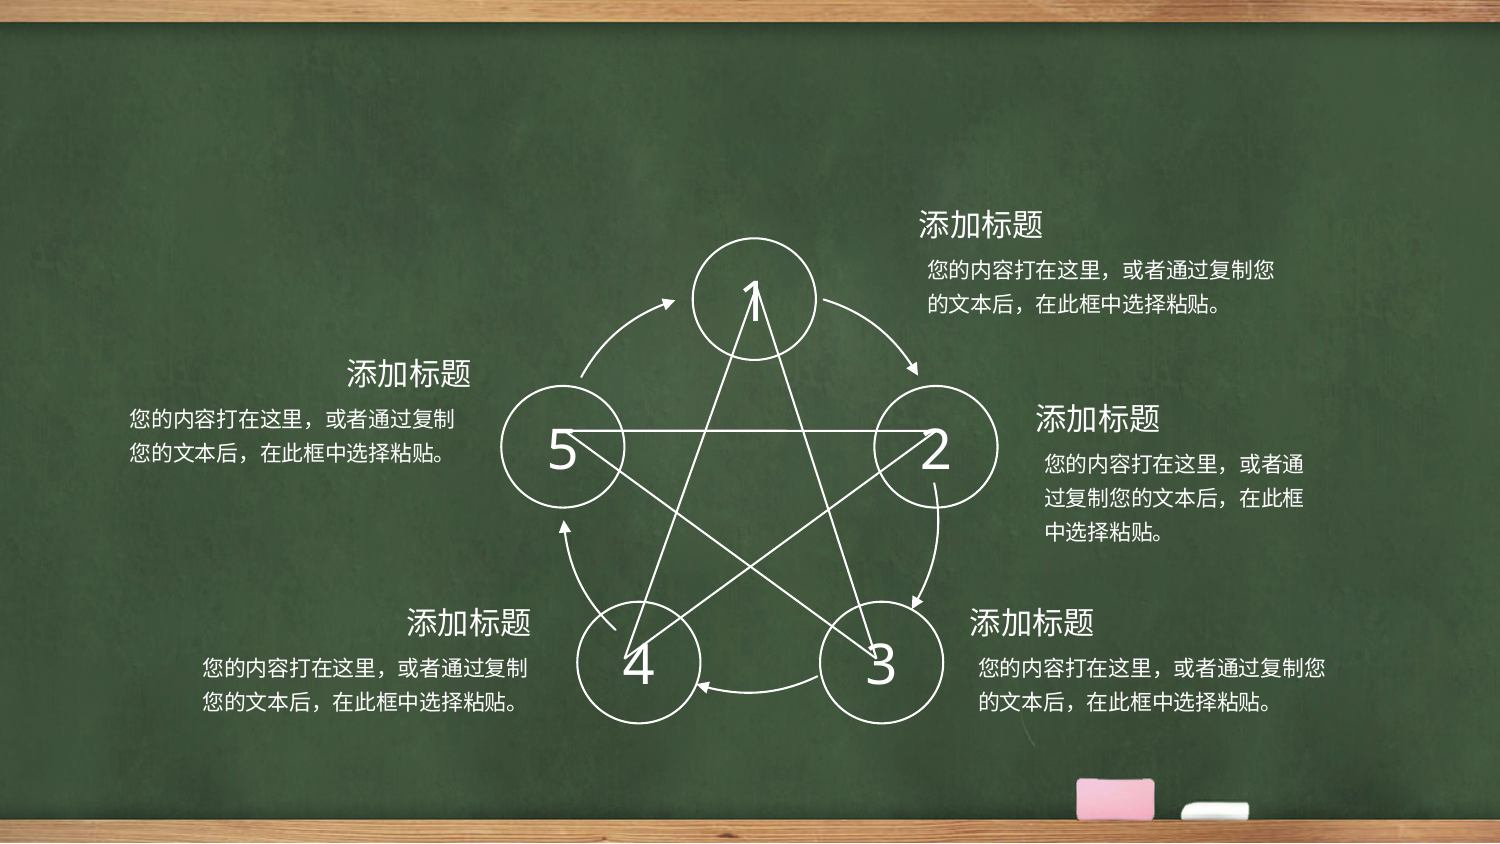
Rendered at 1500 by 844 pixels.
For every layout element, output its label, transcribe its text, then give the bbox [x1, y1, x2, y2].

text_box 添加标题 [903, 197, 1059, 251]
text_box 您的内容打在这里，或者通过复制您的文本后，在此框中选择粘贴。 [1029, 435, 1331, 553]
text_box 您的内容打在这里，或者通过复制您的文本后，在此框中选择粘贴。 [173, 639, 544, 723]
text_box 添加标题 [391, 595, 547, 648]
text_box 添加标题 [331, 346, 487, 400]
text_box 您的内容打在这里，或者通过复制您的文本后，在此框中选择粘贴。 [963, 639, 1342, 723]
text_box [564, 286, 937, 659]
text_box 2 [942, 386, 998, 508]
text_box 5 [501, 386, 559, 508]
text_box 1 [694, 238, 815, 285]
text_box 3 [820, 650, 944, 724]
picture [0, 0, 1500, 844]
text_box 4 [577, 666, 701, 724]
text_box 您的内容打在这里，或者通过复制您的文本后，在此框中选择粘贴。 [912, 241, 1291, 325]
text_box 添加标题 [1020, 391, 1176, 444]
text_box 添加标题 [955, 595, 1110, 648]
text_box 您的内容打在这里，或者通过复制您的文本后，在此框中选择粘贴。 [100, 390, 471, 474]
text_box [697, 666, 818, 694]
